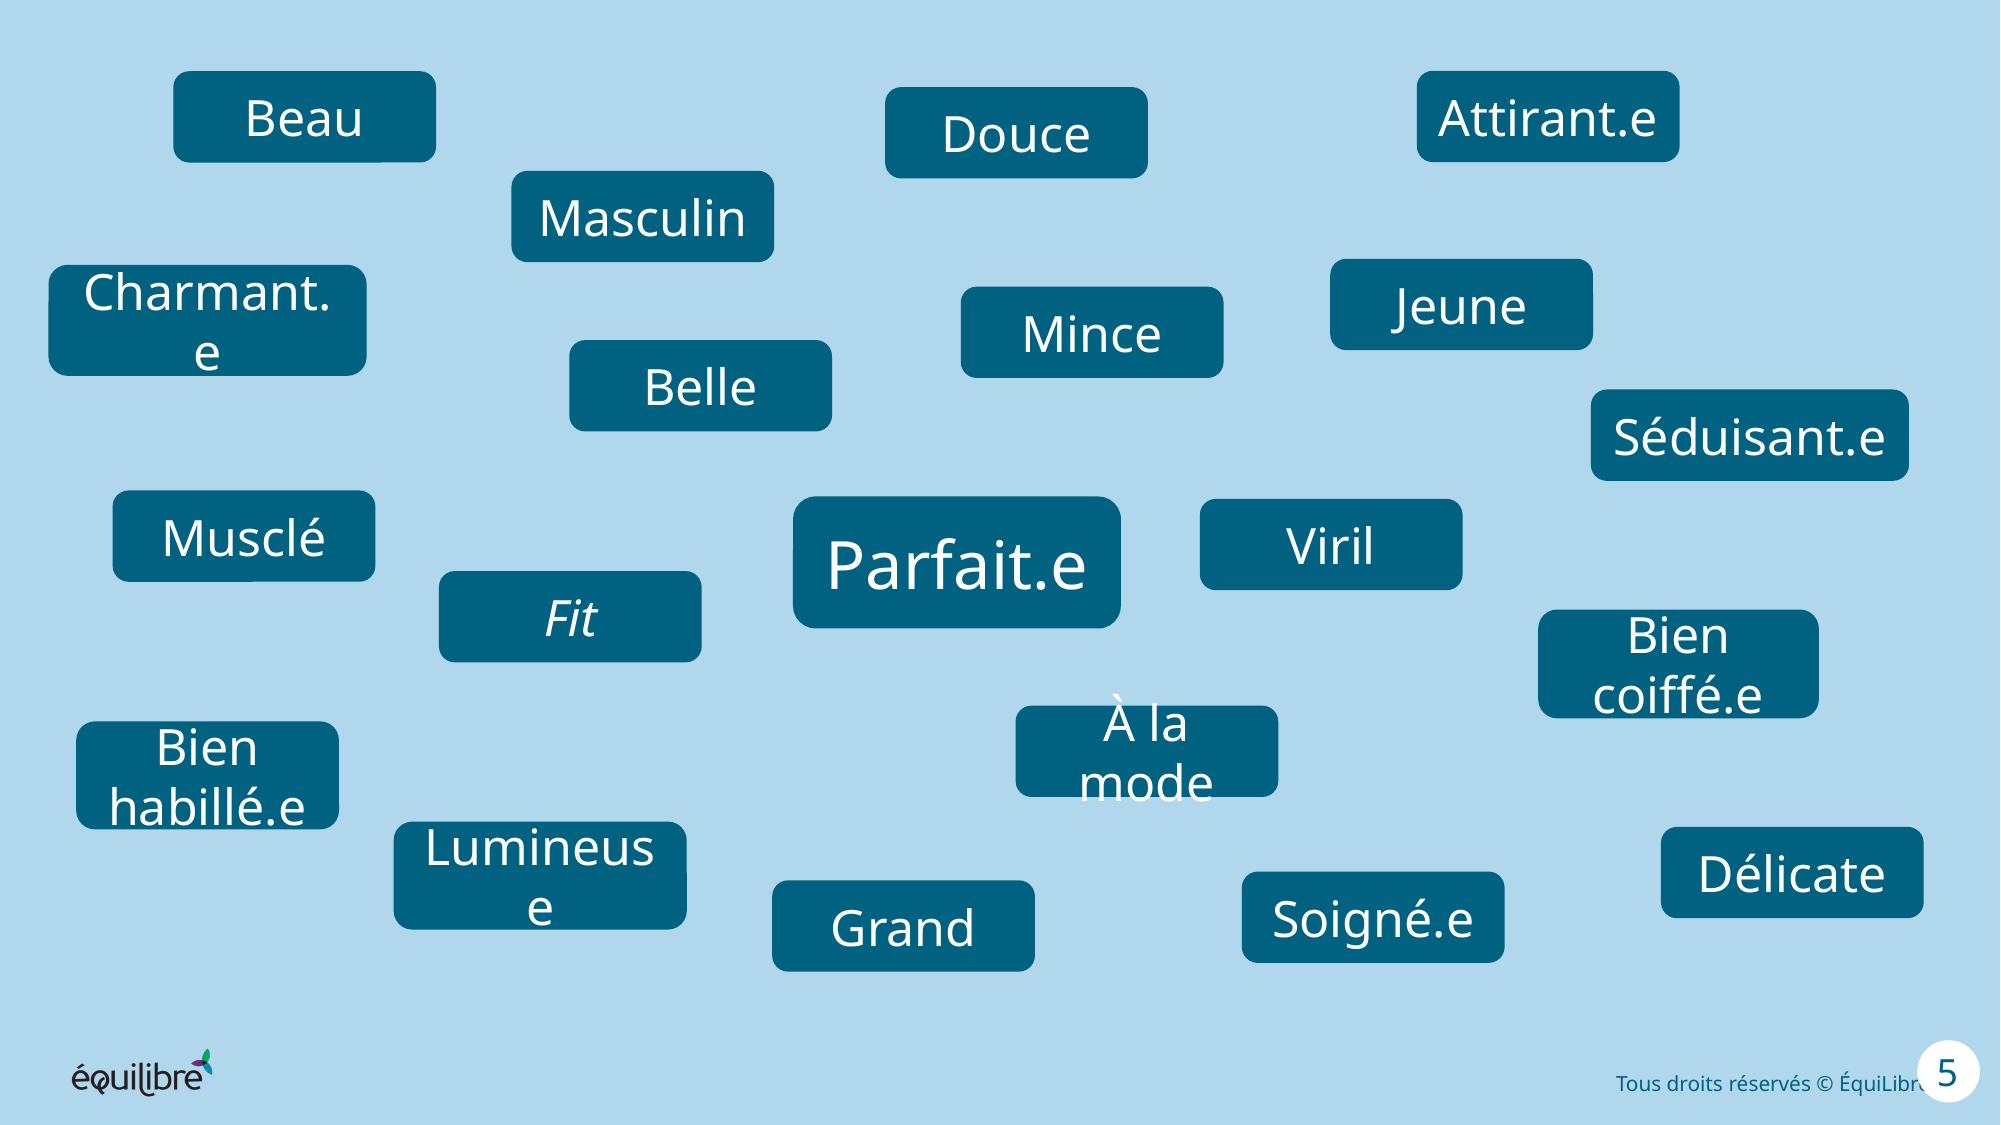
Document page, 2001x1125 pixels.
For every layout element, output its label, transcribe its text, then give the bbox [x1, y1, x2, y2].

text_box Parfait.e [792, 496, 1121, 629]
text_box Charmant.e [48, 264, 367, 376]
text_box Belle [569, 340, 833, 432]
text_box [1917, 1040, 2000, 1103]
text_box À la mode [1015, 705, 1279, 797]
text_box Délicate [1660, 826, 1924, 919]
text_box Beau [173, 71, 437, 163]
text_box Séduisant.e [1590, 389, 1909, 481]
text_box Mince [960, 286, 1224, 378]
text_box Viril [1199, 498, 1463, 591]
text_box Lumineuse [393, 821, 687, 930]
text_box Jeune [1330, 258, 1594, 351]
text_box Bien habillé.e [76, 721, 340, 830]
text_box Soigné.e [1241, 871, 1505, 963]
text_box Douce [885, 87, 1148, 179]
text_box Masculin [511, 170, 775, 263]
text_box Grand [772, 880, 1035, 972]
text_box Attirant.e [1416, 70, 1680, 163]
text_box Musclé [112, 490, 376, 582]
text_box Bien coiffé.e [1538, 609, 1819, 719]
picture [63, 1036, 221, 1125]
text_box Fit [438, 571, 702, 663]
